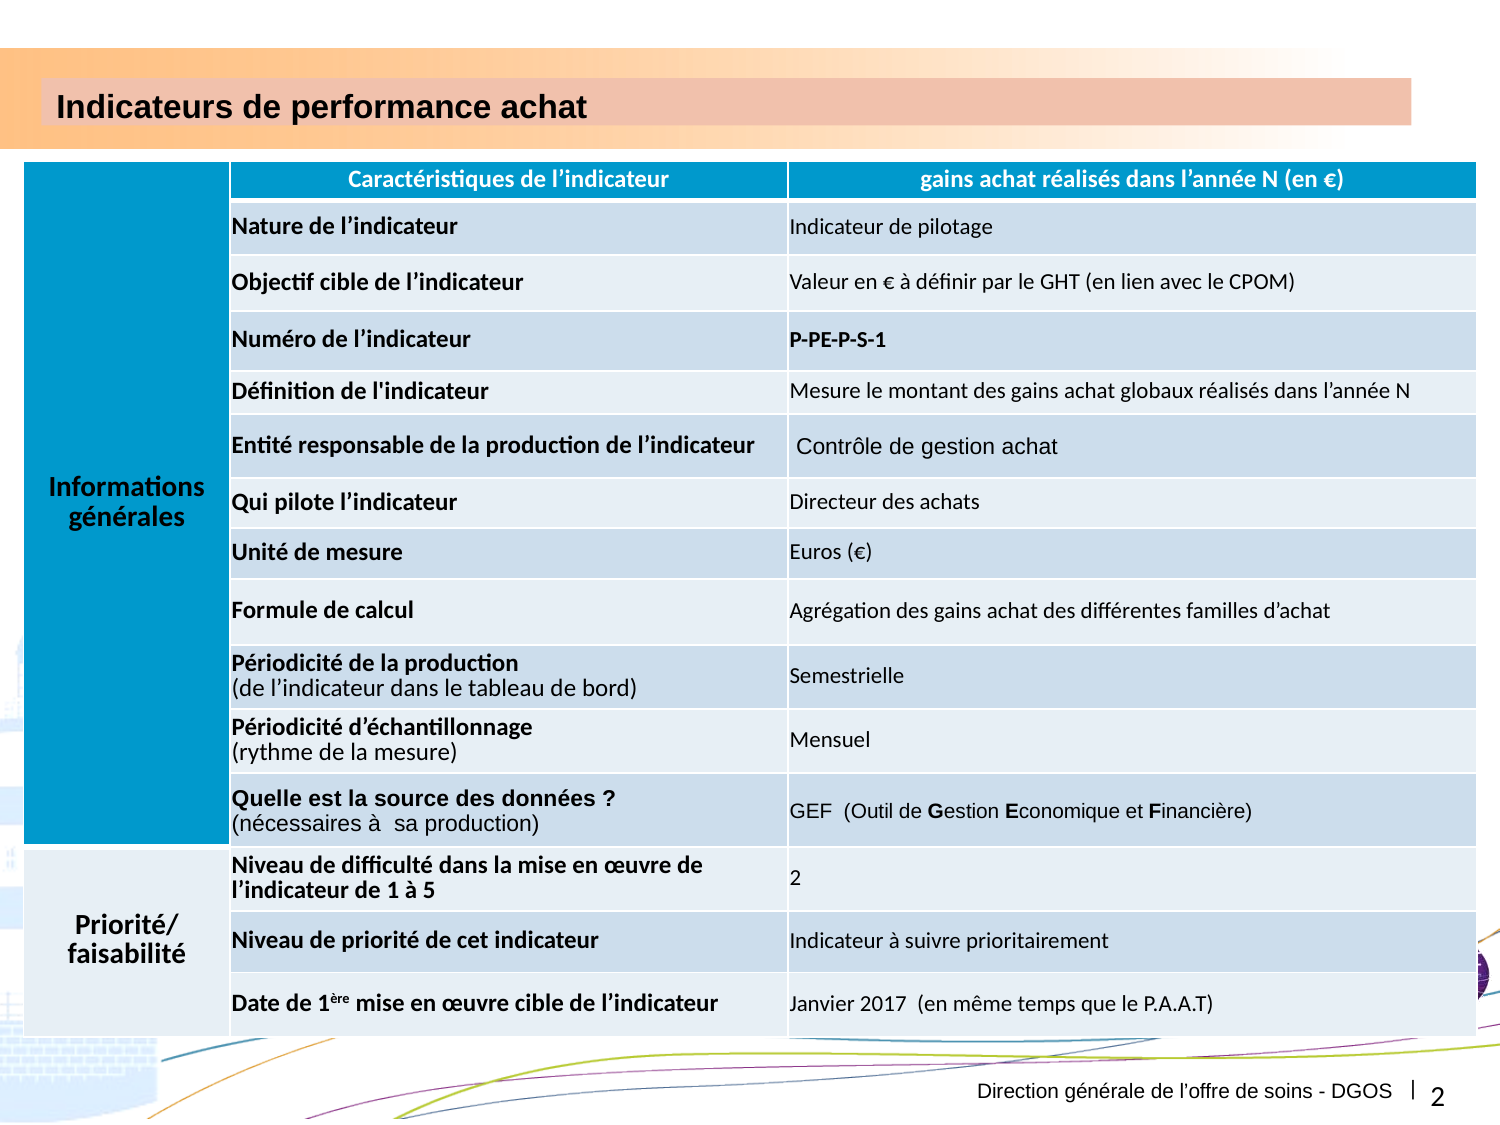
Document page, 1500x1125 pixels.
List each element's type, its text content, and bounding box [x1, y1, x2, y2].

table_cell Unité de mesure [231, 529, 787, 578]
table_cell GEF (Outil de Gestion Economique et Financière) [789, 774, 1476, 846]
table_cell 2 [789, 848, 1476, 910]
table_cell Indicateur à suivre prioritairement [789, 912, 1476, 972]
table_cell Date de 1ère mise en œuvre cible de l’indicateur [231, 973, 787, 1036]
table_cell Directeur des achats [789, 479, 1476, 527]
table_cell Agrégation des gains achat des différentes familles d’achat [789, 580, 1476, 644]
picture [164, 827, 1500, 1119]
table_cell Semestrielle [789, 646, 1476, 708]
table_cell Mensuel [789, 710, 1476, 772]
table_header Caractéristiques de l’indicateur [231, 162, 787, 198]
table_cell Formule de calcul [231, 580, 787, 644]
table_cell Priorité/ faisabilité [24, 850, 229, 1036]
table_cell Périodicité de la production (de l’indicateur dans le tableau de bord) [231, 646, 787, 708]
table_cell Mesure le montant des gains achat globaux réalisés dans l’année N [789, 372, 1476, 413]
table_cell Indicateur de pilotage [789, 203, 1476, 254]
table_cell Qui pilote l’indicateur [231, 479, 787, 527]
table_cell Numéro de l’indicateur [231, 312, 787, 370]
table_cell Niveau de difficulté dans la mise en œuvre de l’indicateur de 1 à 5 [231, 848, 787, 910]
table_cell Janvier 2017 (en même temps que le P.A.A.T) [789, 973, 1476, 1036]
table_cell P-PE-P-S-1 [789, 312, 1476, 370]
table_cell Entité responsable de la production de l’indicateur [231, 415, 787, 477]
slide_number 2 [1430, 1077, 1463, 1103]
table_header Informations générales [24, 162, 229, 844]
table_cell Niveau de priorité de cet indicateur [231, 912, 787, 972]
table_cell Définition de l'indicateur [231, 372, 787, 413]
table_cell Nature de l’indicateur [231, 203, 787, 254]
table_cell Périodicité d’échantillonnage (rythme de la mesure) [231, 710, 787, 772]
table_header gains achat réalisés dans l’année N (en €) [789, 162, 1476, 198]
table_cell Quelle est la source des données ? (nécessaires à sa production) [231, 774, 787, 846]
table_cell Valeur en € à définir par le GHT (en lien avec le CPOM) [789, 256, 1476, 310]
table_cell Euros (€) [789, 529, 1476, 578]
text_box Indicateurs de performance achat [41, 78, 1412, 126]
table_cell Contrôle de gestion achat [789, 415, 1476, 477]
table_cell Objectif cible de l’indicateur [231, 256, 787, 310]
